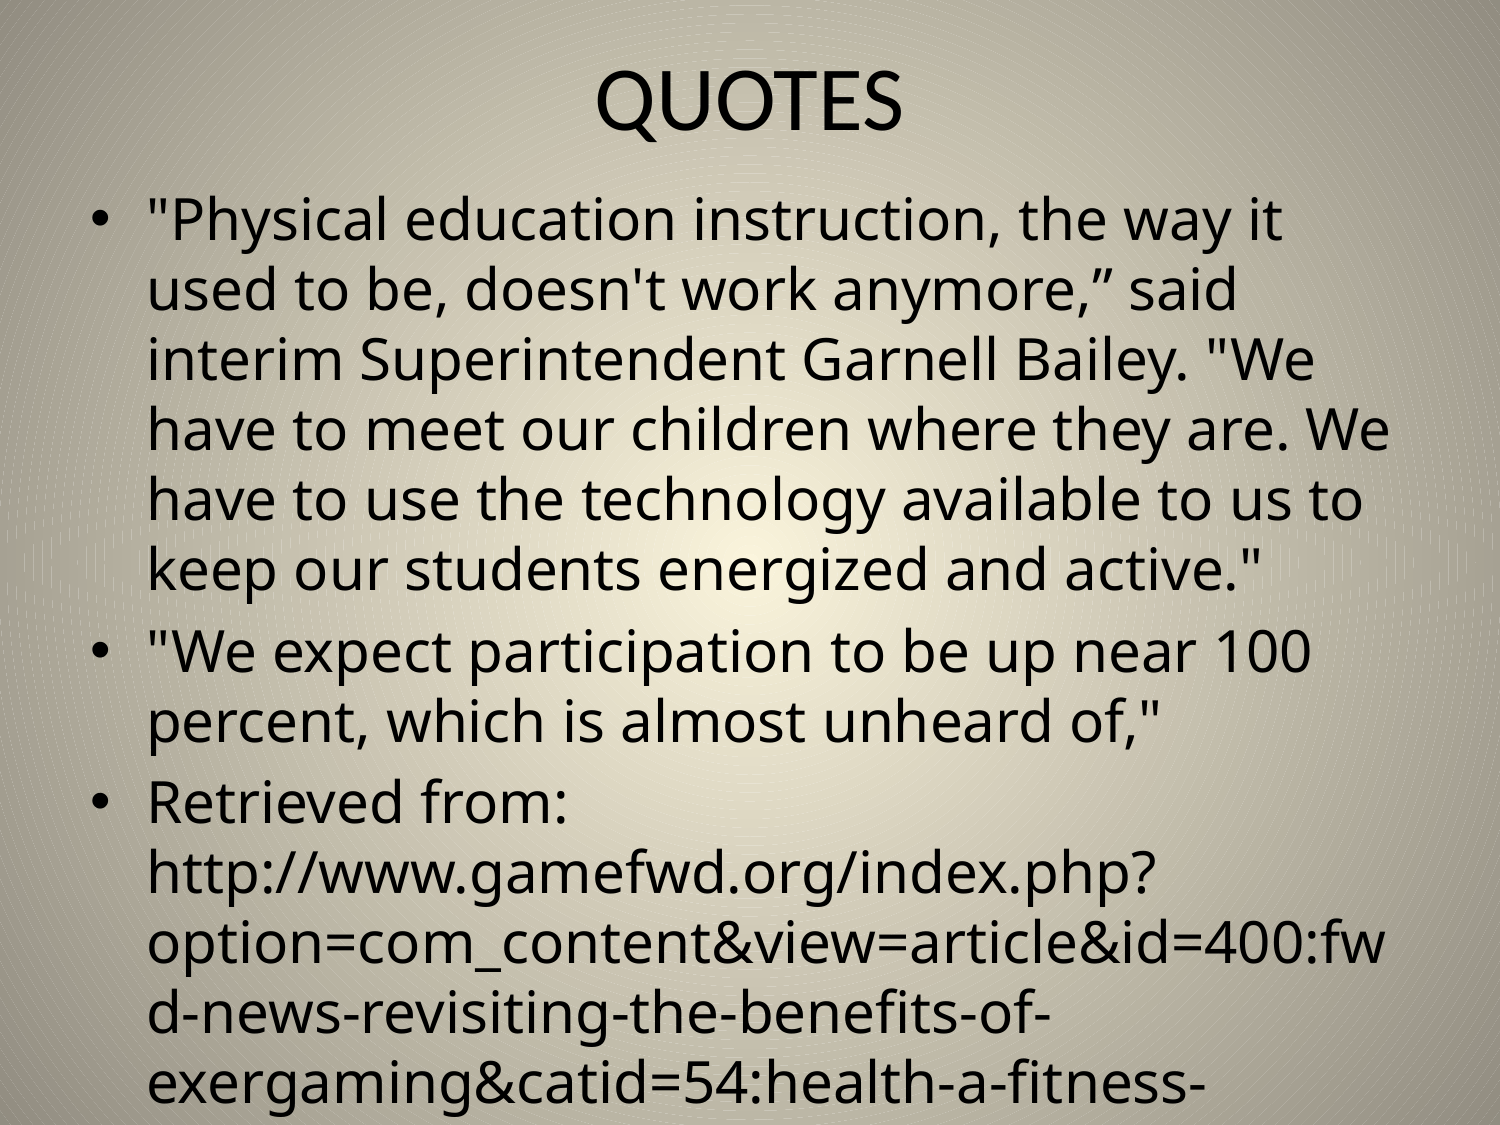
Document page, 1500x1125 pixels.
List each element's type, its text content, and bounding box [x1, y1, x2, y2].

title QUOTES [75, 0, 1425, 174]
list "Physical education instruction, the way it used to be, doesn't work anymore,” said interim Superintendent Garnell Bailey. "We have to meet our children where they are. We have to use the technology available to us to keep our students energized and active." "We expect participation to be up near 100 percent, which is almost unheard of," Retrieved from: http://www.gamefwd.org/index.php?option=com_content&view=article&id=400:fwd-news-revisiting-the-benefits-of-exergaming&catid=54:health-a-fitness-games&Itemid=43 [75, 174, 1425, 1038]
